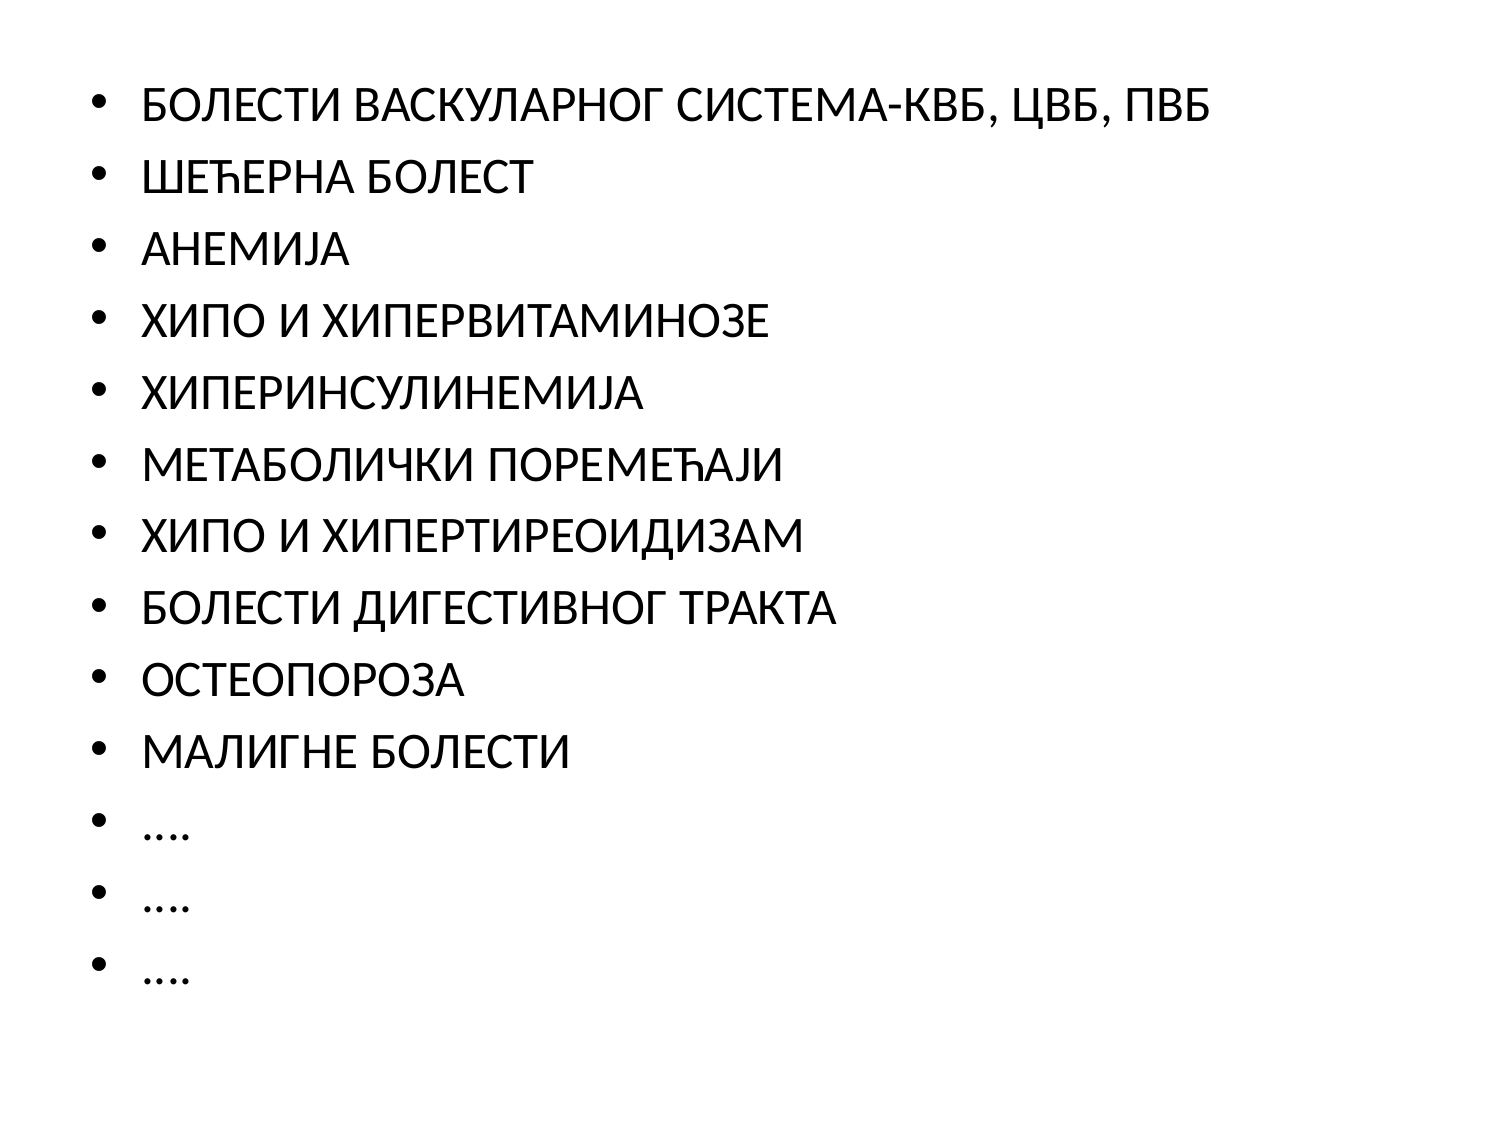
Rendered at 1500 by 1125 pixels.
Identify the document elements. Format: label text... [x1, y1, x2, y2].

list БОЛЕСТИ ВАСКУЛАРНОГ СИСТЕМА-КВБ, ЦВБ, ПВБ ШЕЋЕРНА БОЛЕСТ АНЕМИЈА ХИПО И ХИПЕРВИТАМИНОЗЕ ХИПЕРИНСУЛИНЕМИЈА МЕТАБОЛИЧКИ ПОРЕМЕЋАЈИ ХИПО И ХИПЕРТИРЕОИДИЗАМ БОЛЕСТИ ДИГЕСТИВНОГ ТРАКТА ОСТЕОПОРОЗА МАЛИГНЕ БОЛЕСТИ .... .... .... [75, 62, 1425, 1005]
